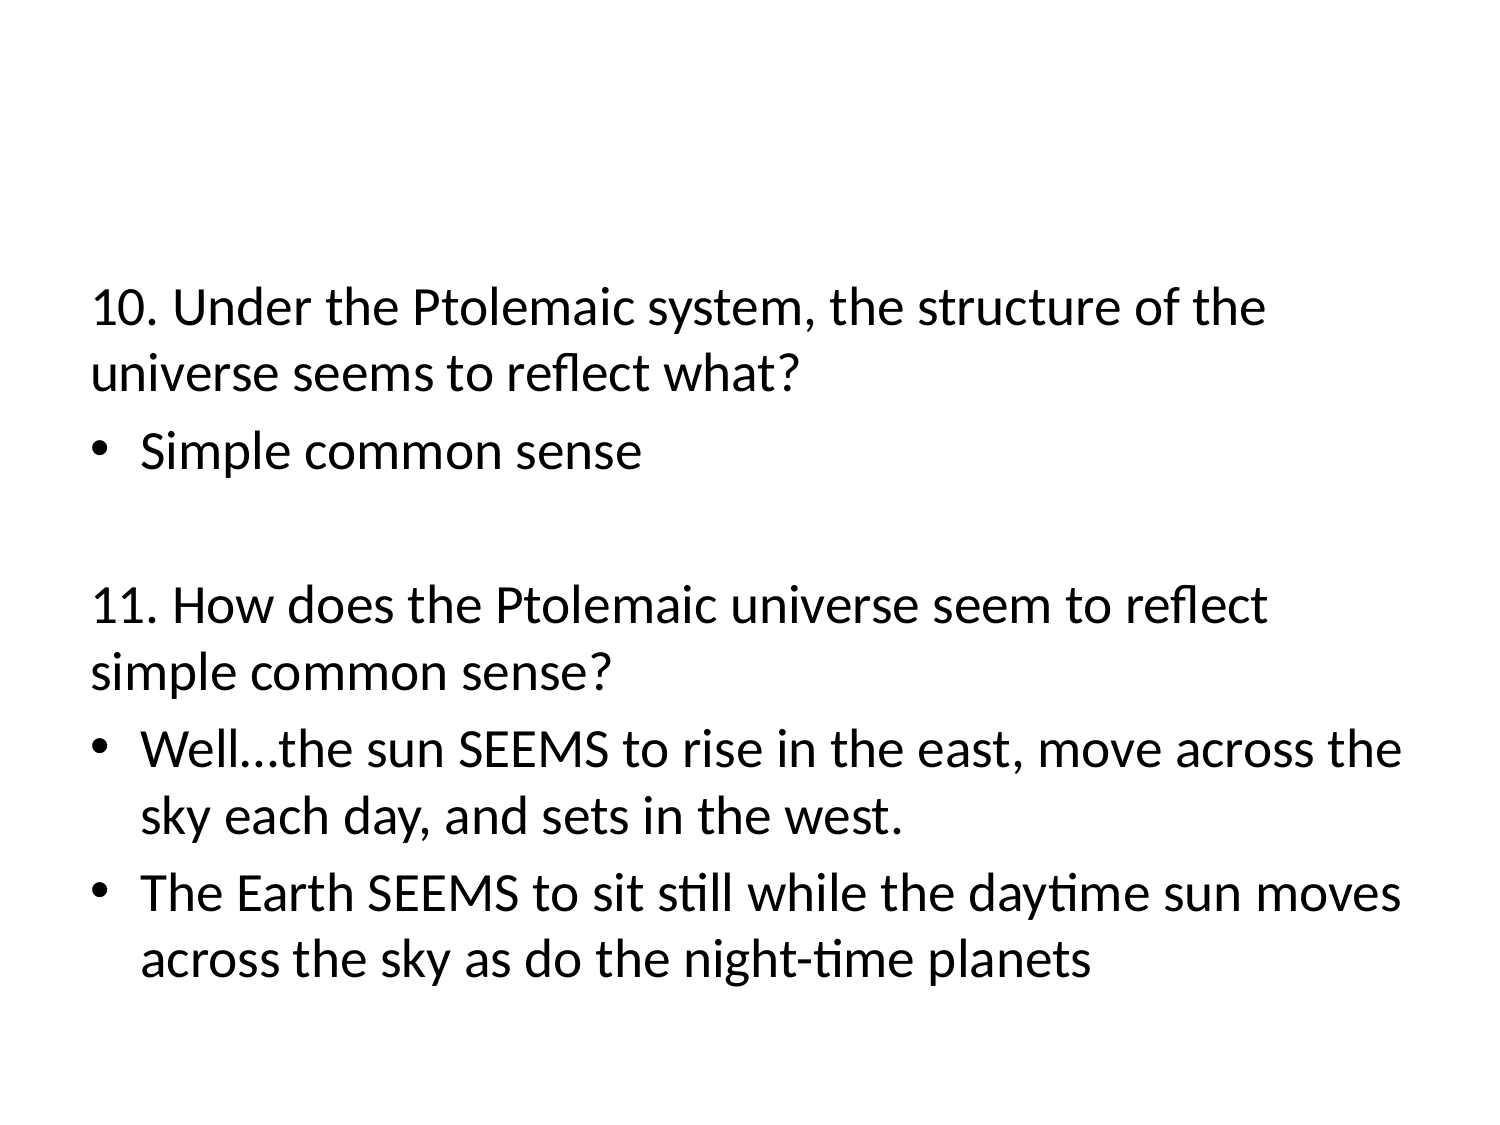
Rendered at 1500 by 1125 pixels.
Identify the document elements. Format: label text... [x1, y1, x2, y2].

list 10. Under the Ptolemaic system, the structure of the universe seems to reflect what? Simple common sense 11. How does the Ptolemaic universe seem to reflect simple common sense? Well…the sun SEEMS to rise in the east, move across the sky each day, and sets in the west. The Earth SEEMS to sit still while the daytime sun moves across the sky as do the night-time planets [75, 262, 1425, 1005]
